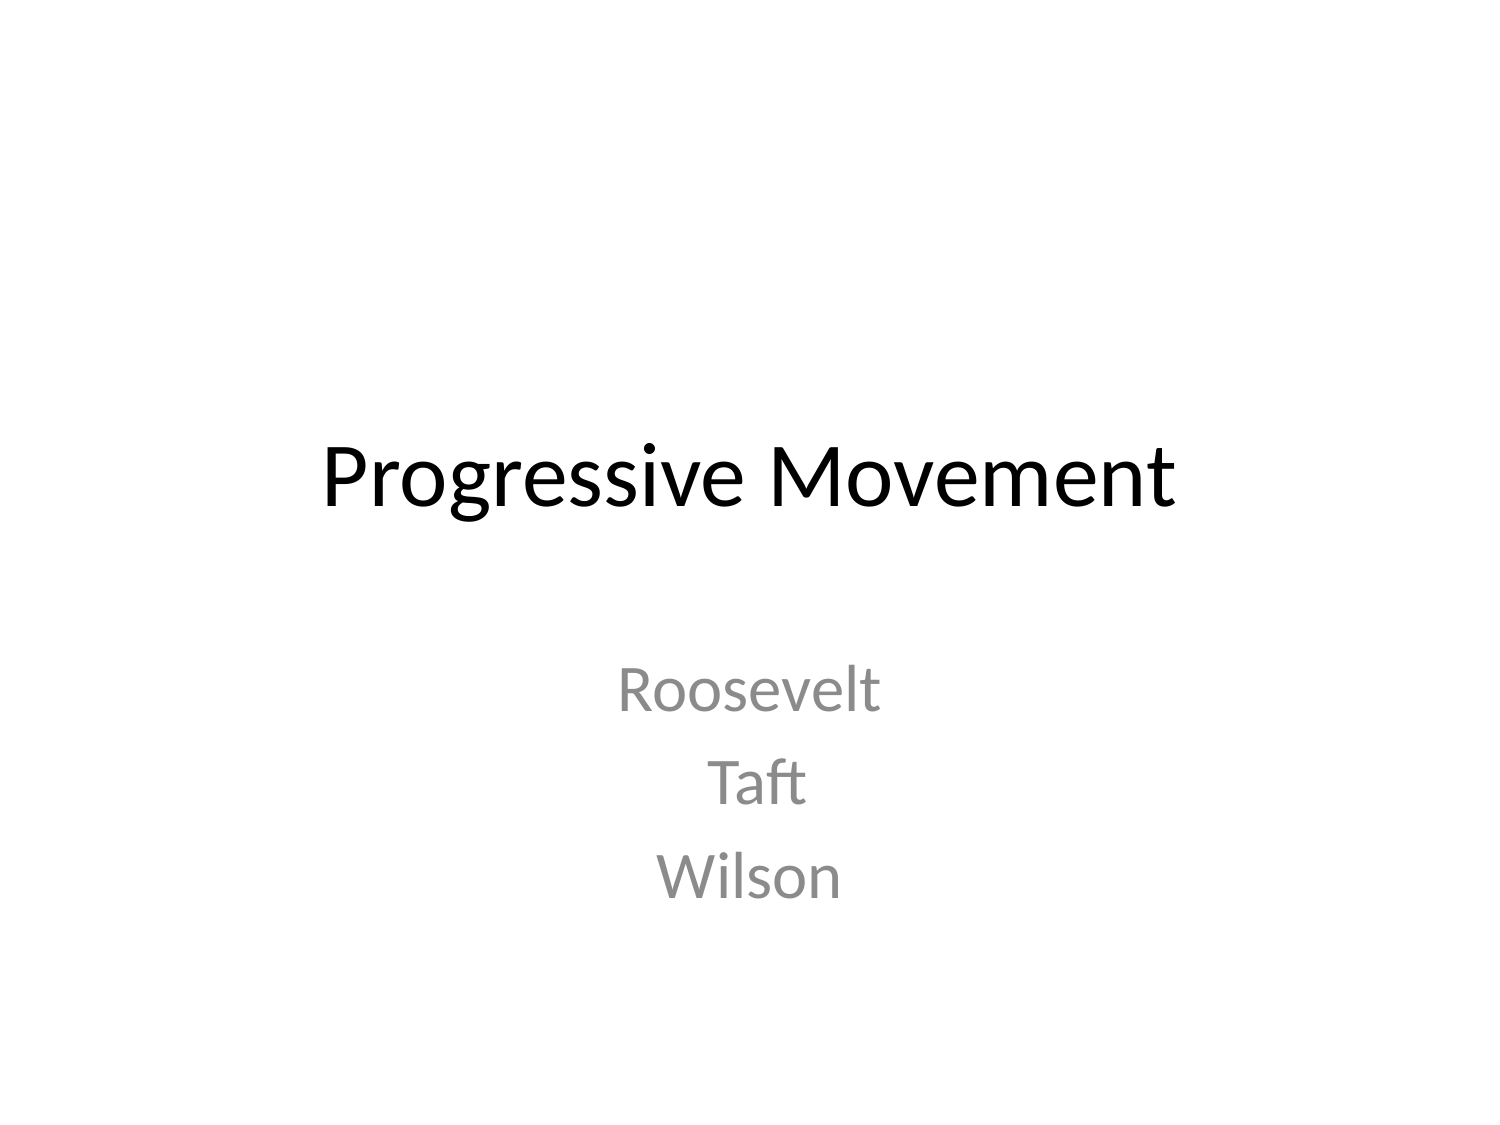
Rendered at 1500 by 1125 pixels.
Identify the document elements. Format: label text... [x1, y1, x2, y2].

title Progressive Movement [112, 349, 1388, 591]
subtitle Roosevelt Taft Wilson [225, 637, 1275, 925]
